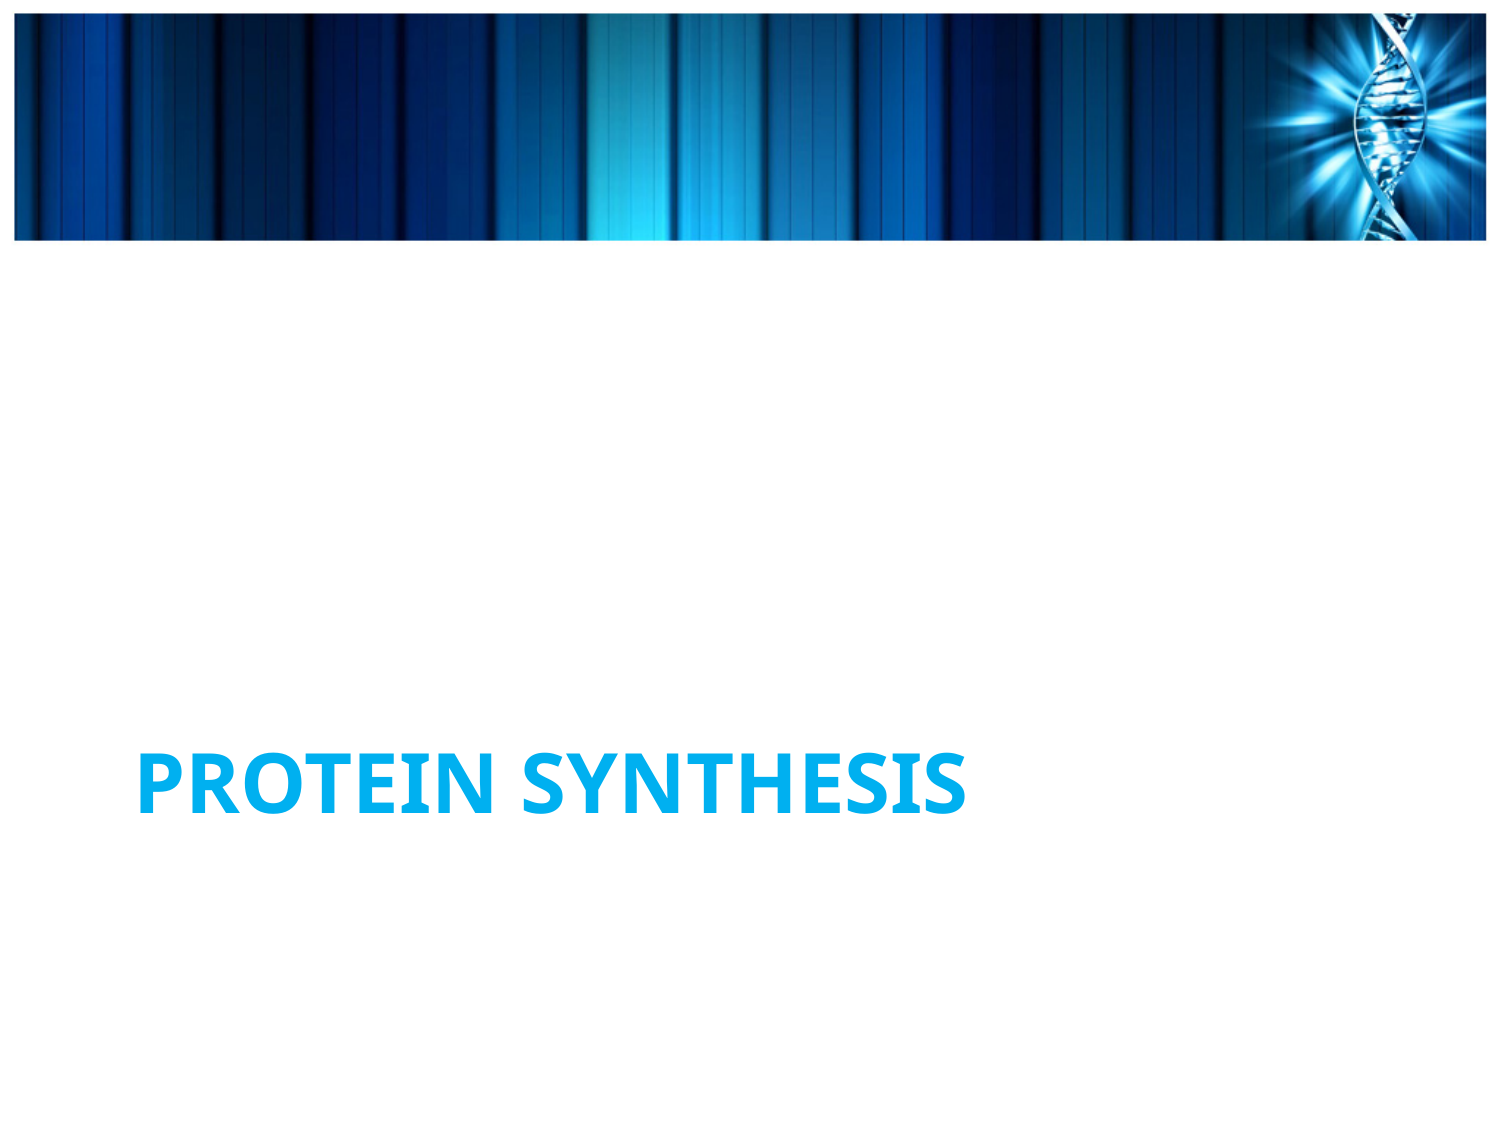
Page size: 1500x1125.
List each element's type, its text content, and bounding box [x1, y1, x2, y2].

picture [0, 0, 1500, 1125]
title Protein Synthesis [118, 722, 1394, 947]
